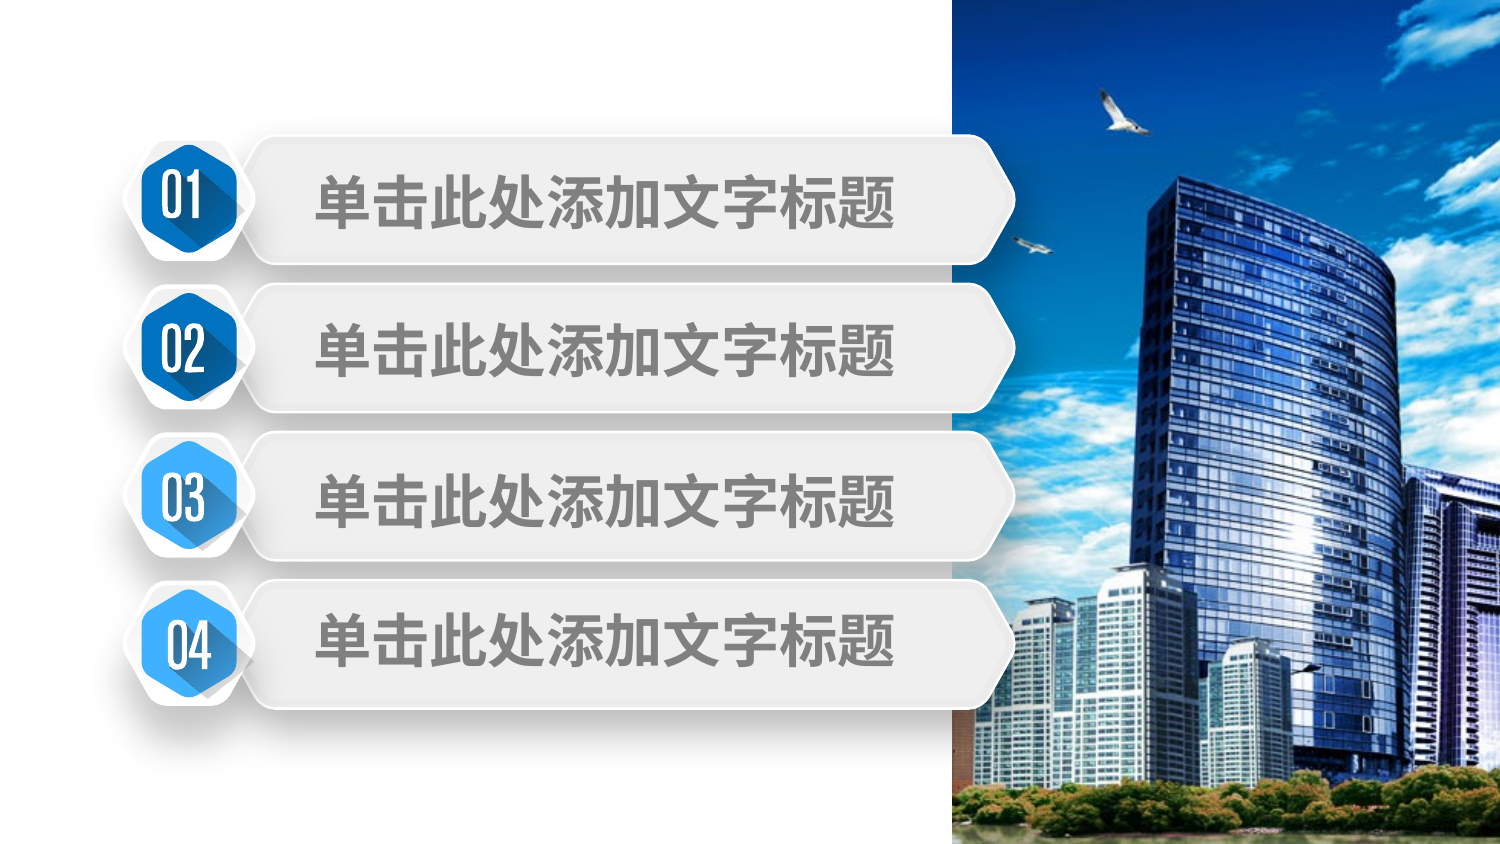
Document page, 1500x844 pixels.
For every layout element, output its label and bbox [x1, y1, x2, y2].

text_box [123, 286, 1011, 408]
picture [1011, 335, 1015, 361]
text_box [123, 138, 1011, 260]
text_box [123, 582, 1011, 704]
picture [1056, 374, 1065, 379]
picture [952, 0, 1500, 844]
picture [952, 408, 981, 413]
text_box [123, 434, 1011, 556]
